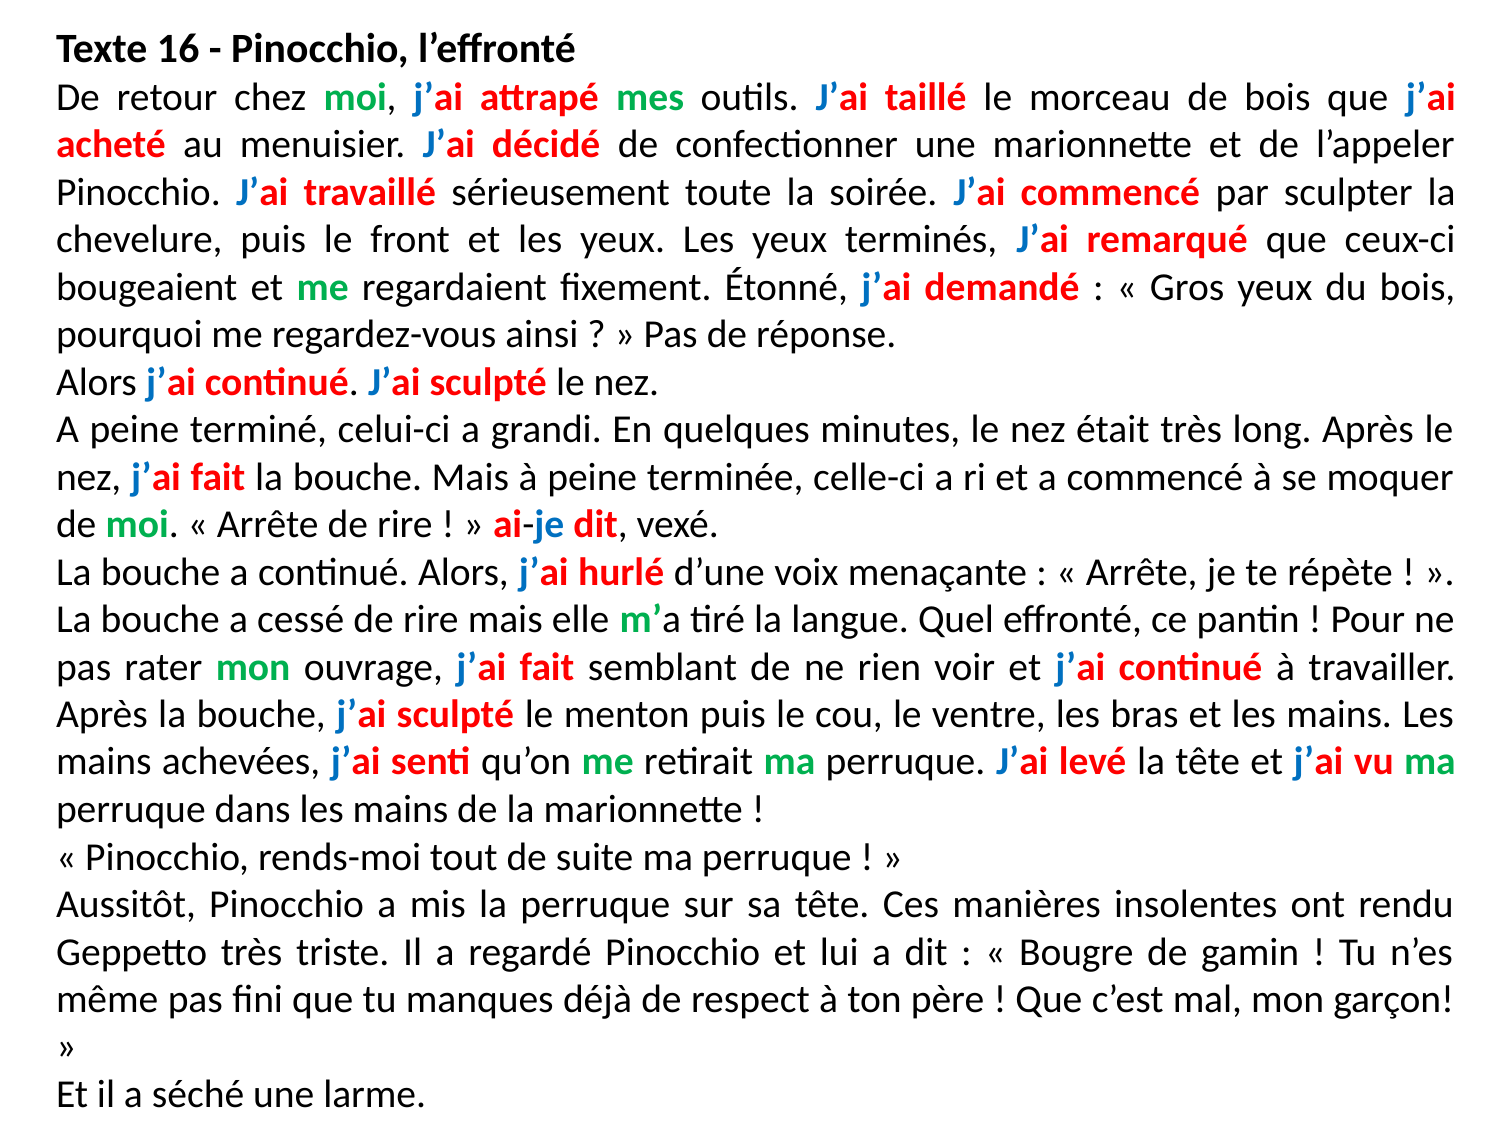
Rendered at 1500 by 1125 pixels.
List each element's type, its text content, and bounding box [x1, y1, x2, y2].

text_box Texte 16 - Pinocchio, l’effronté De retour chez moi, j’ai attrapé mes outils. J’ai taillé le morceau de bois que j’ai acheté au menuisier. J’ai décidé de confectionner une marionnette et de l’appeler Pinocchio. J’ai travaillé sérieusement toute la soirée. J’ai commencé par sculpter la chevelure, puis le front et les yeux. Les yeux terminés, J’ai remarqué que ceux-ci bougeaient et me regardaient fixement. Étonné, j’ai demandé : « Gros yeux du bois, pourquoi me regardez-vous ainsi ? » Pas de réponse. Alors j’ai continué. J’ai sculpté le nez. A peine terminé, celui-ci a grandi. En quelques minutes, le nez était très long. Après le nez, j’ai fait la bouche. Mais à peine terminée, celle-ci a ri et a commencé à se moquer de moi. « Arrête de rire ! » ai-je dit, vexé. La bouche a continué. Alors, j’ai hurlé d’une voix menaçante : « Arrête, je te répète ! ». La bouche a cessé de rire mais elle m’a tiré la langue. Quel effronté, ce pantin ! Pour ne pas rater mon ouvrage, j’ai fait semblant de ne rien voir et j’ai continué à travailler. Après la bouche, j’ai sculpté le menton puis le cou, le ventre, les bras et les mains. Les mains achevées, j’ai senti qu’on me retirait ma perruque. J’ai levé la tête et j’ai vu ma perruque dans les mains de la marionnette ! « Pinocchio, rends-moi tout de suite ma perruque ! » Aussitôt, Pinocchio a mis la perruque sur sa tête. Ces manières insolentes ont rendu Geppetto très triste. Il a regardé Pinocchio et lui a dit : « Bougre de gamin ! Tu n’es même pas fini que tu manques déjà de respect à ton père ! Que c’est mal, mon garçon! » Et il a séché une larme. [41, 13, 1471, 1123]
